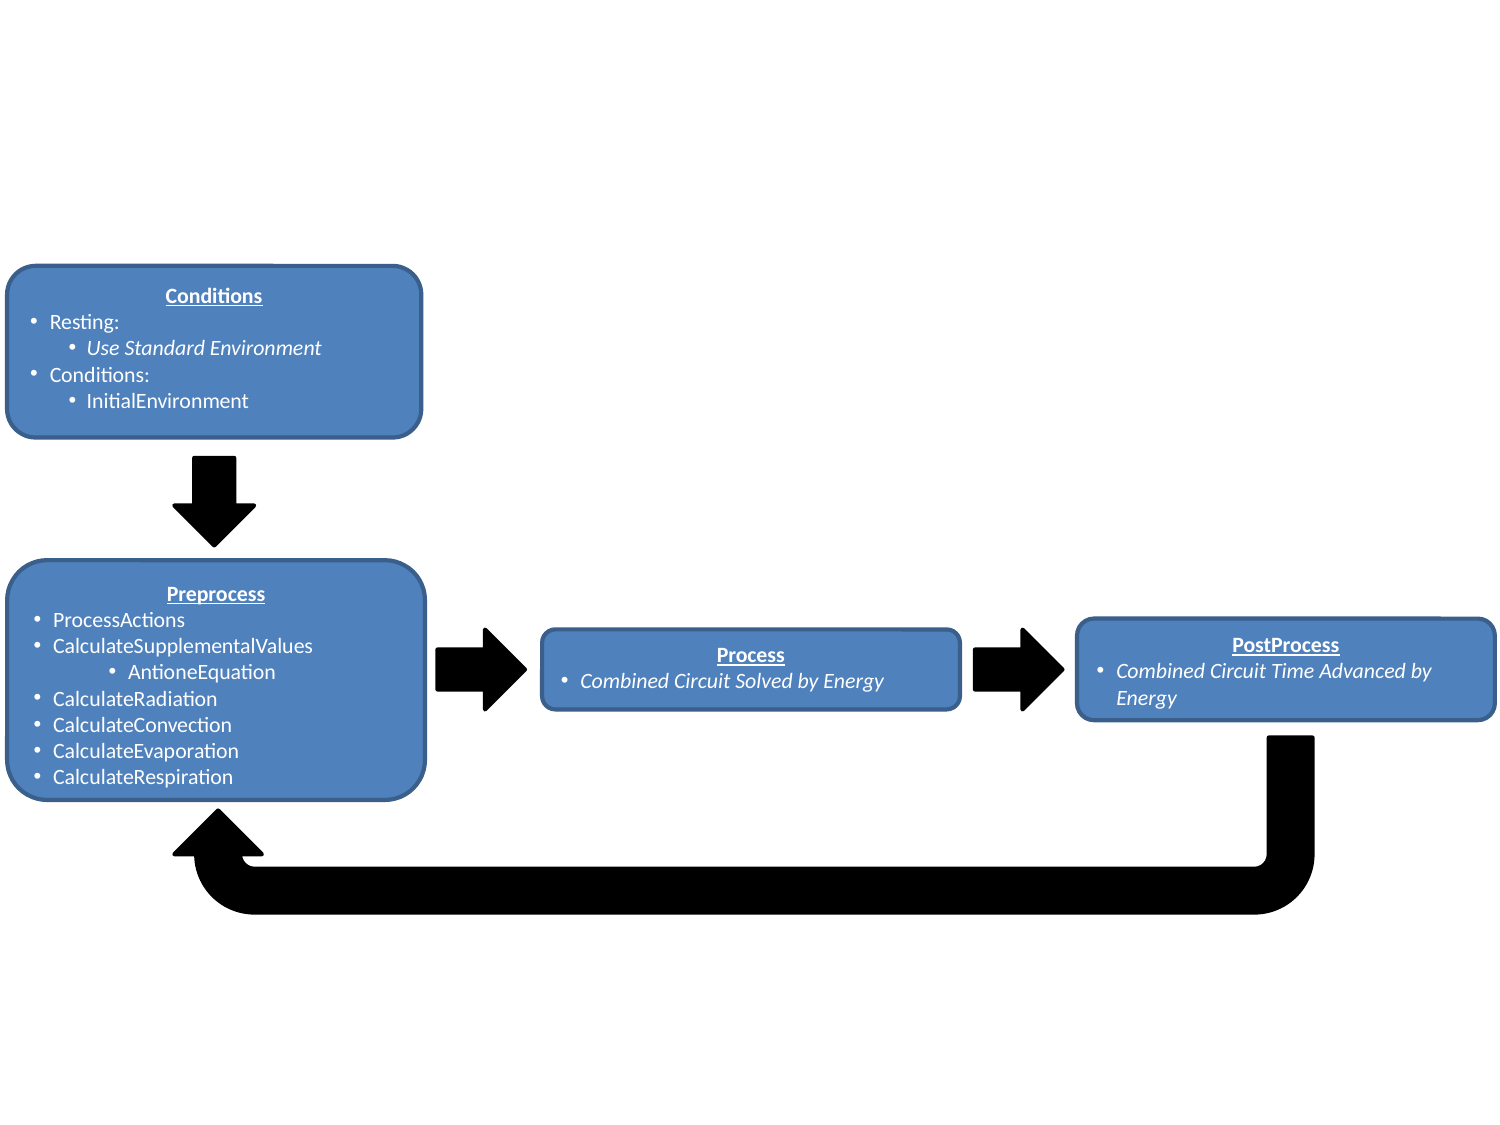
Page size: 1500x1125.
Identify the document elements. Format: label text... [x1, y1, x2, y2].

text_box Preprocess ProcessActions CalculateSupplementalValues AntioneEquation CalculateRadiation CalculateConvection CalculateEvaporation CalculateRespiration [4, 558, 428, 803]
text_box [972, 627, 1065, 712]
text_box PostProcess Combined Circuit Time Advanced by Energy [1074, 616, 1497, 723]
text_box [172, 735, 1315, 915]
text_box [172, 455, 257, 548]
text_box Process Combined Circuit Solved by Energy [539, 627, 963, 712]
text_box [435, 627, 528, 712]
text_box Conditions Resting: Use Standard Environment Conditions: InitialEnvironment [4, 263, 424, 440]
